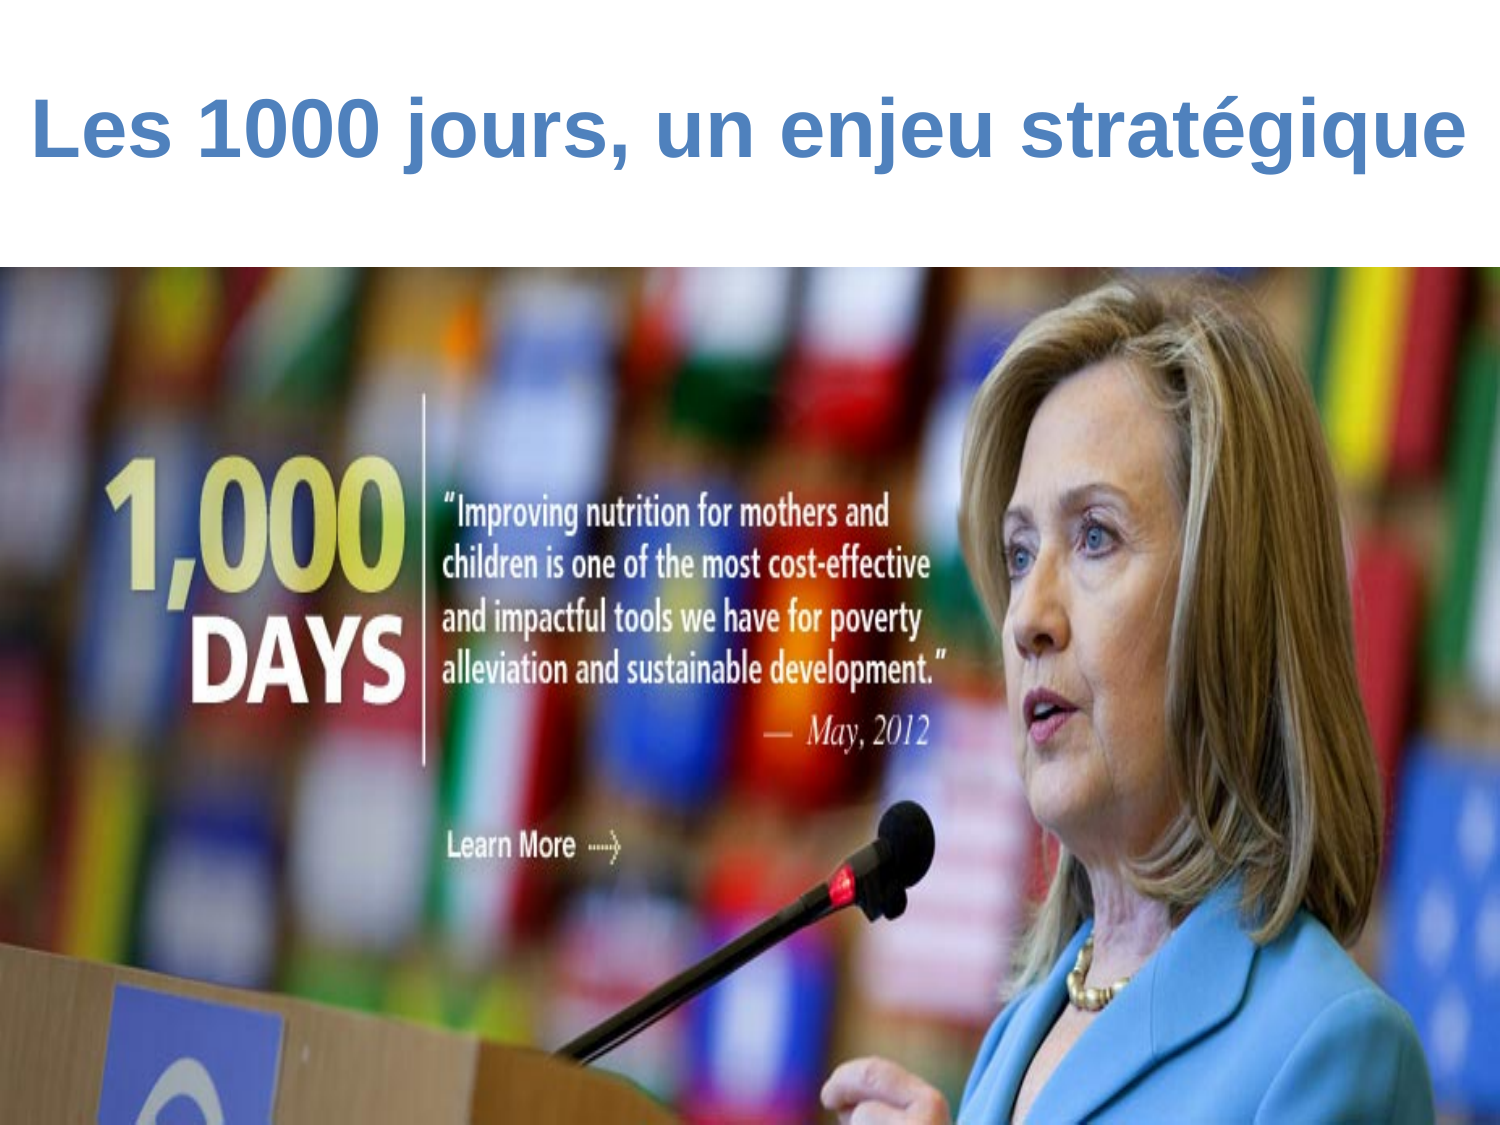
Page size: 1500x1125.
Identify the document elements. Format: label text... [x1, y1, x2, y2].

text_box Les 1000 jours, un enjeu stratégique [0, 78, 1500, 208]
picture [0, 266, 1500, 1125]
